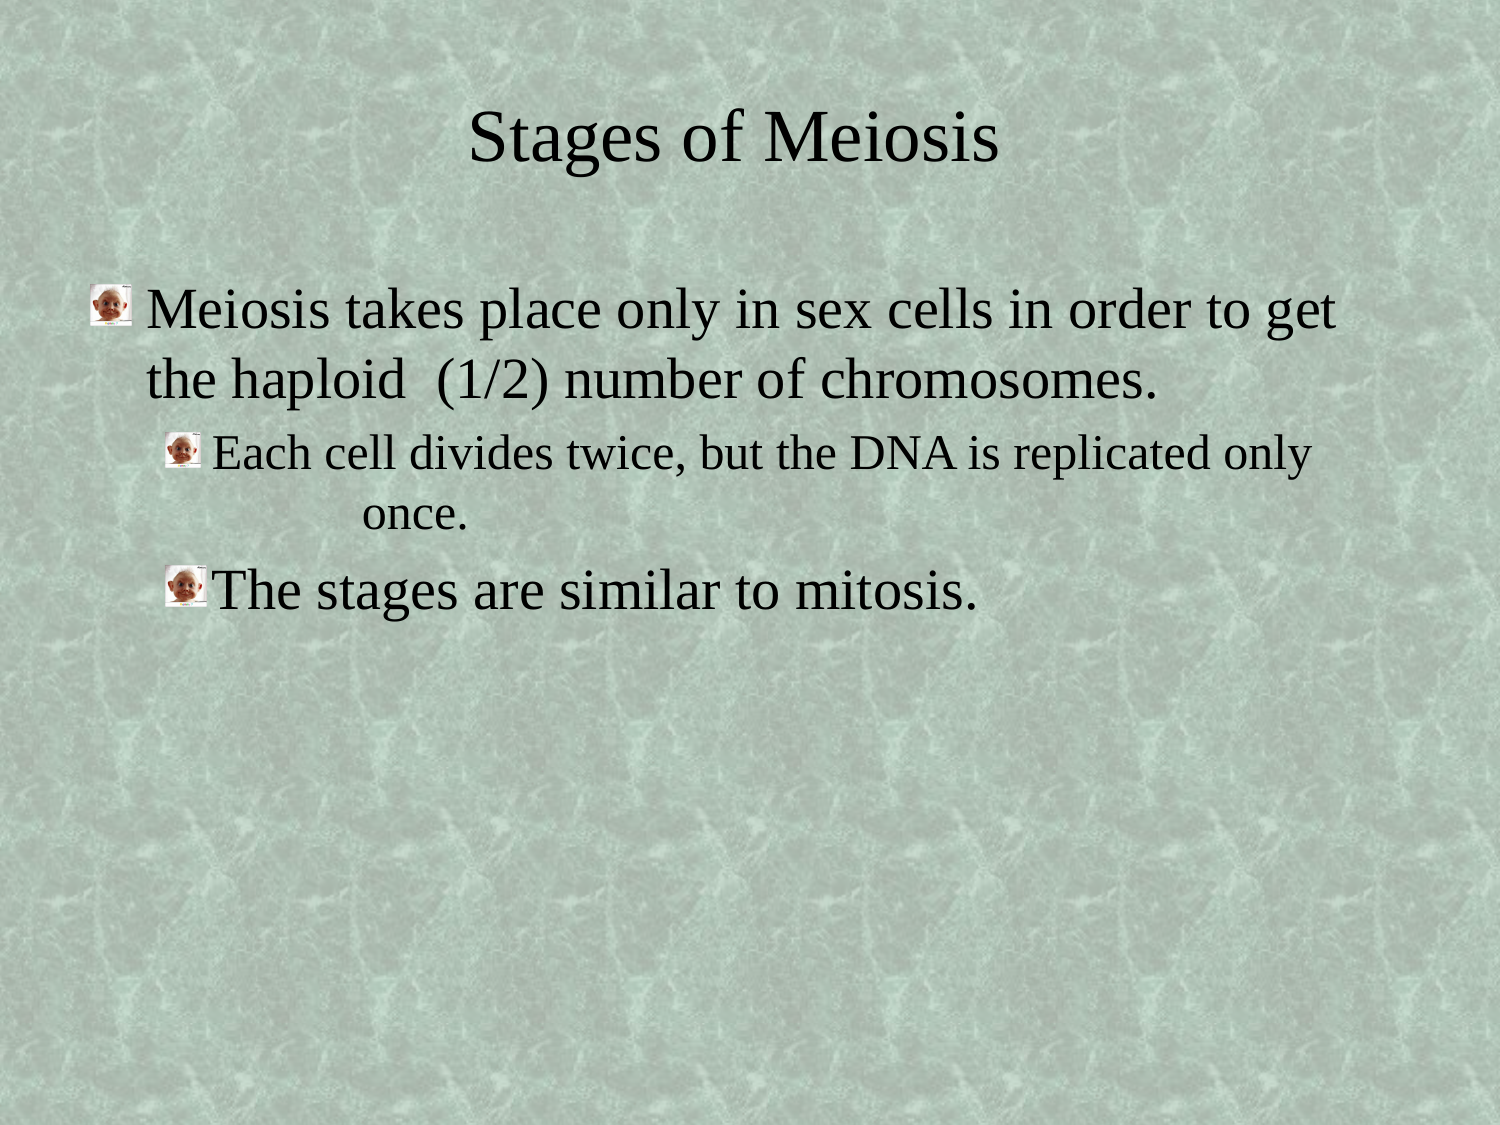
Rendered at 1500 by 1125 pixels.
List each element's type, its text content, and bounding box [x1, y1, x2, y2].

picture [90, 284, 132, 326]
picture [165, 565, 207, 607]
title Stages of Meiosis [312, 37, 1175, 225]
list Meiosis takes place only in sex cells in order to get the haploid (1/2) number of chromosomes. Each cell divides twice, but the DNA is replicated only once. The stages are similar to mitosis. [75, 262, 1425, 1005]
picture [165, 432, 201, 468]
